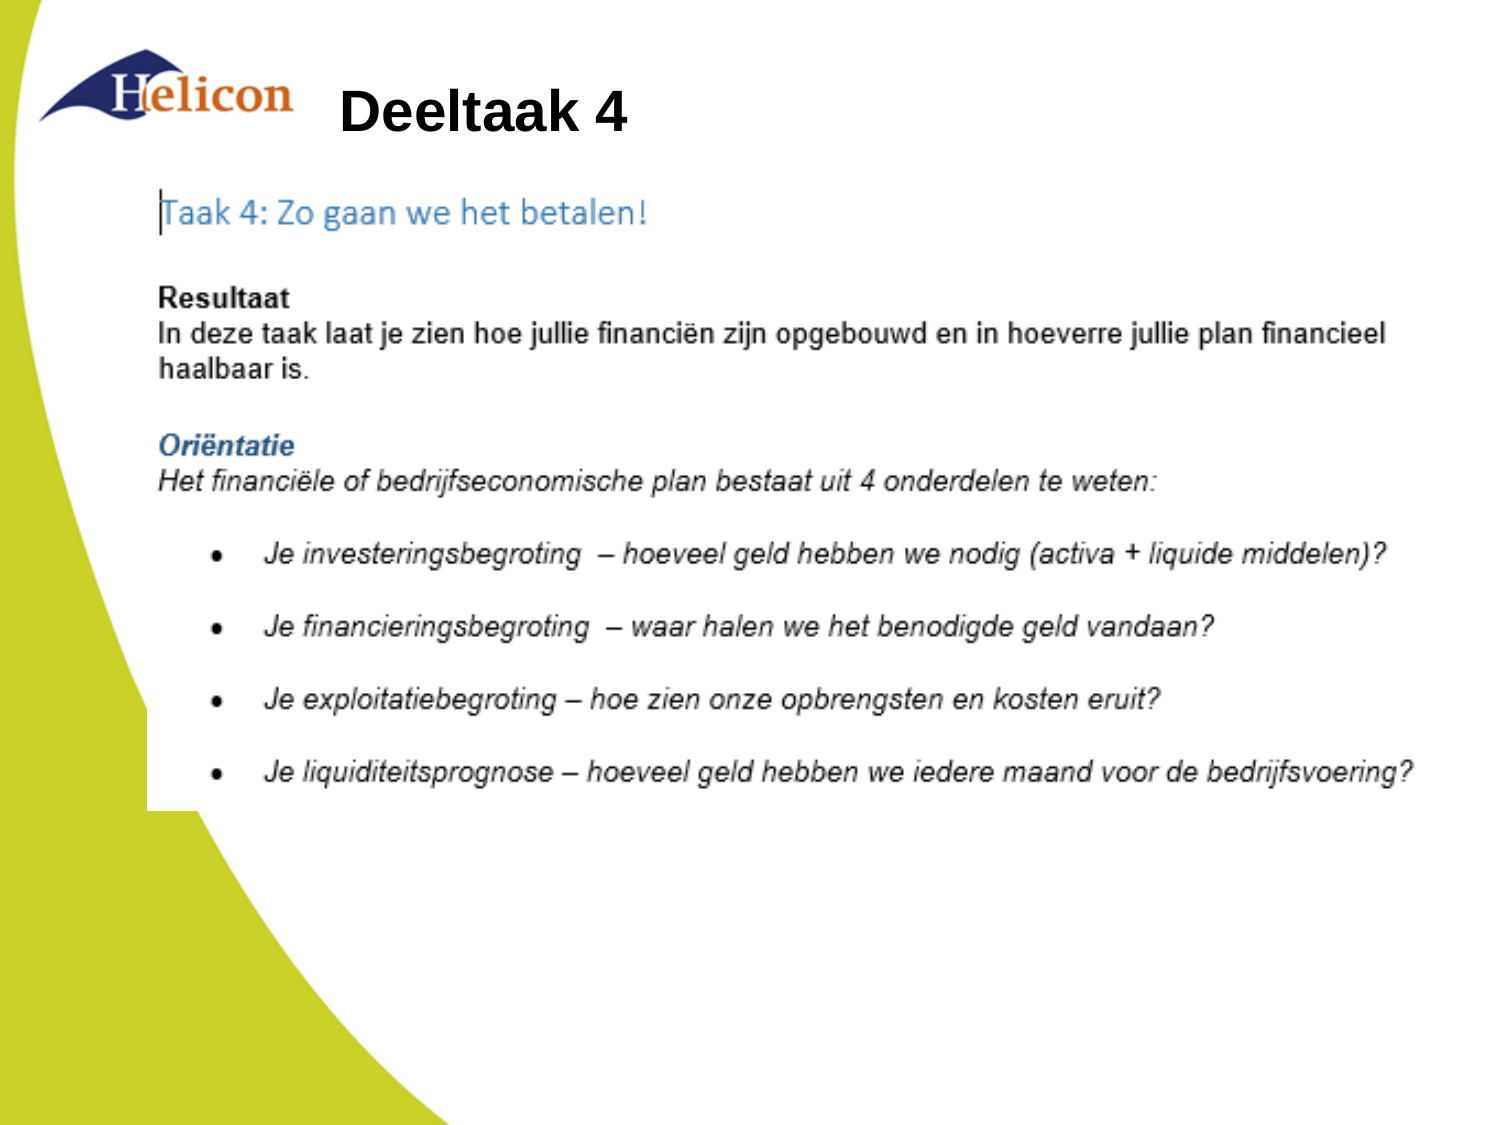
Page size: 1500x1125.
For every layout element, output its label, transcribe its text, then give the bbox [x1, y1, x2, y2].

picture [0, 0, 1500, 1125]
title Deeltaak 4 [324, 54, 1415, 161]
